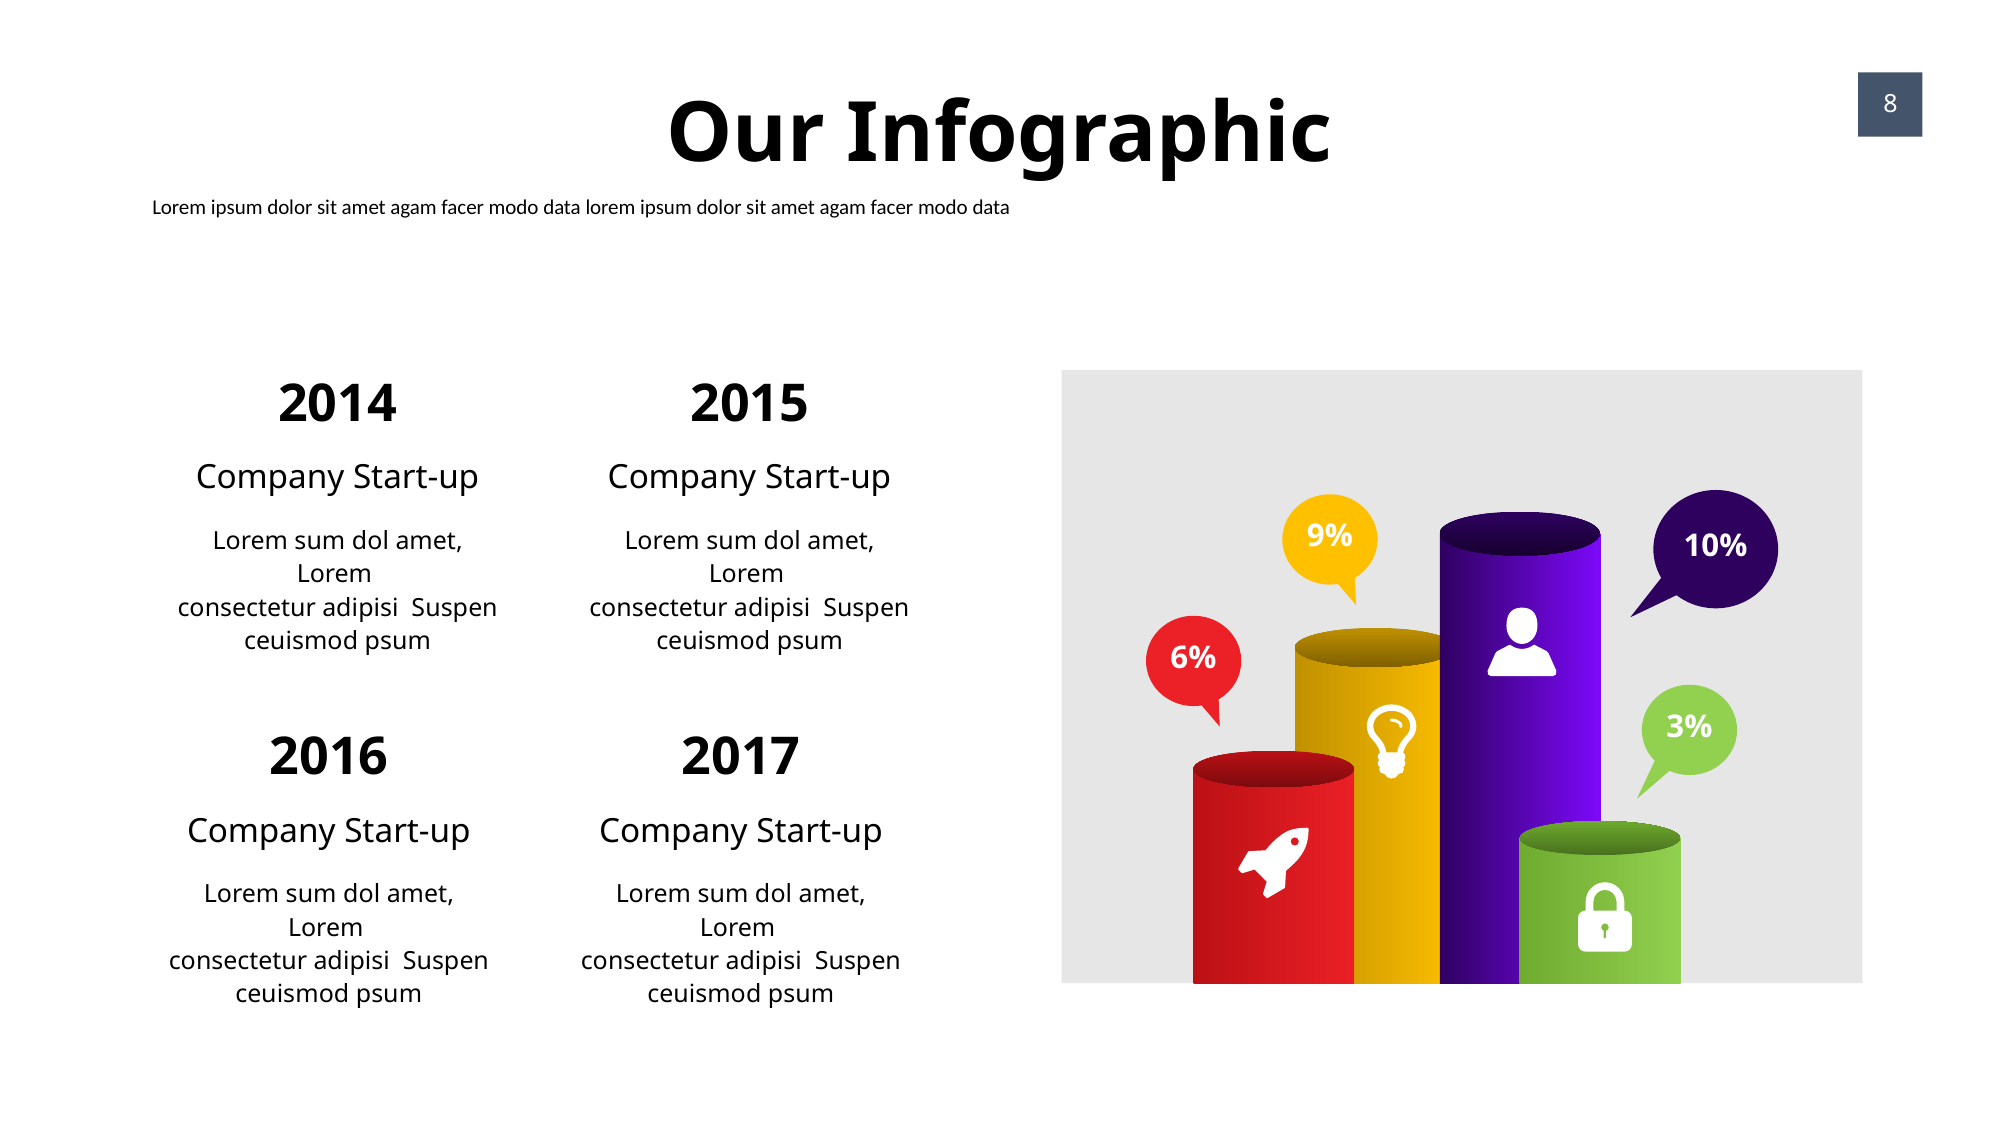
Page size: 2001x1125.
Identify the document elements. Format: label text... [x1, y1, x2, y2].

subtitle Lorem ipsum dolor sit amet agam facer modo data lorem ipsum dolor sit amet agam facer modo data [137, 186, 1863, 227]
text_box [1145, 490, 1779, 984]
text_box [137, 361, 942, 984]
slide_number 8 [1863, 78, 1927, 130]
title Our Infographic [137, 78, 1863, 186]
text_box [1061, 369, 1863, 984]
